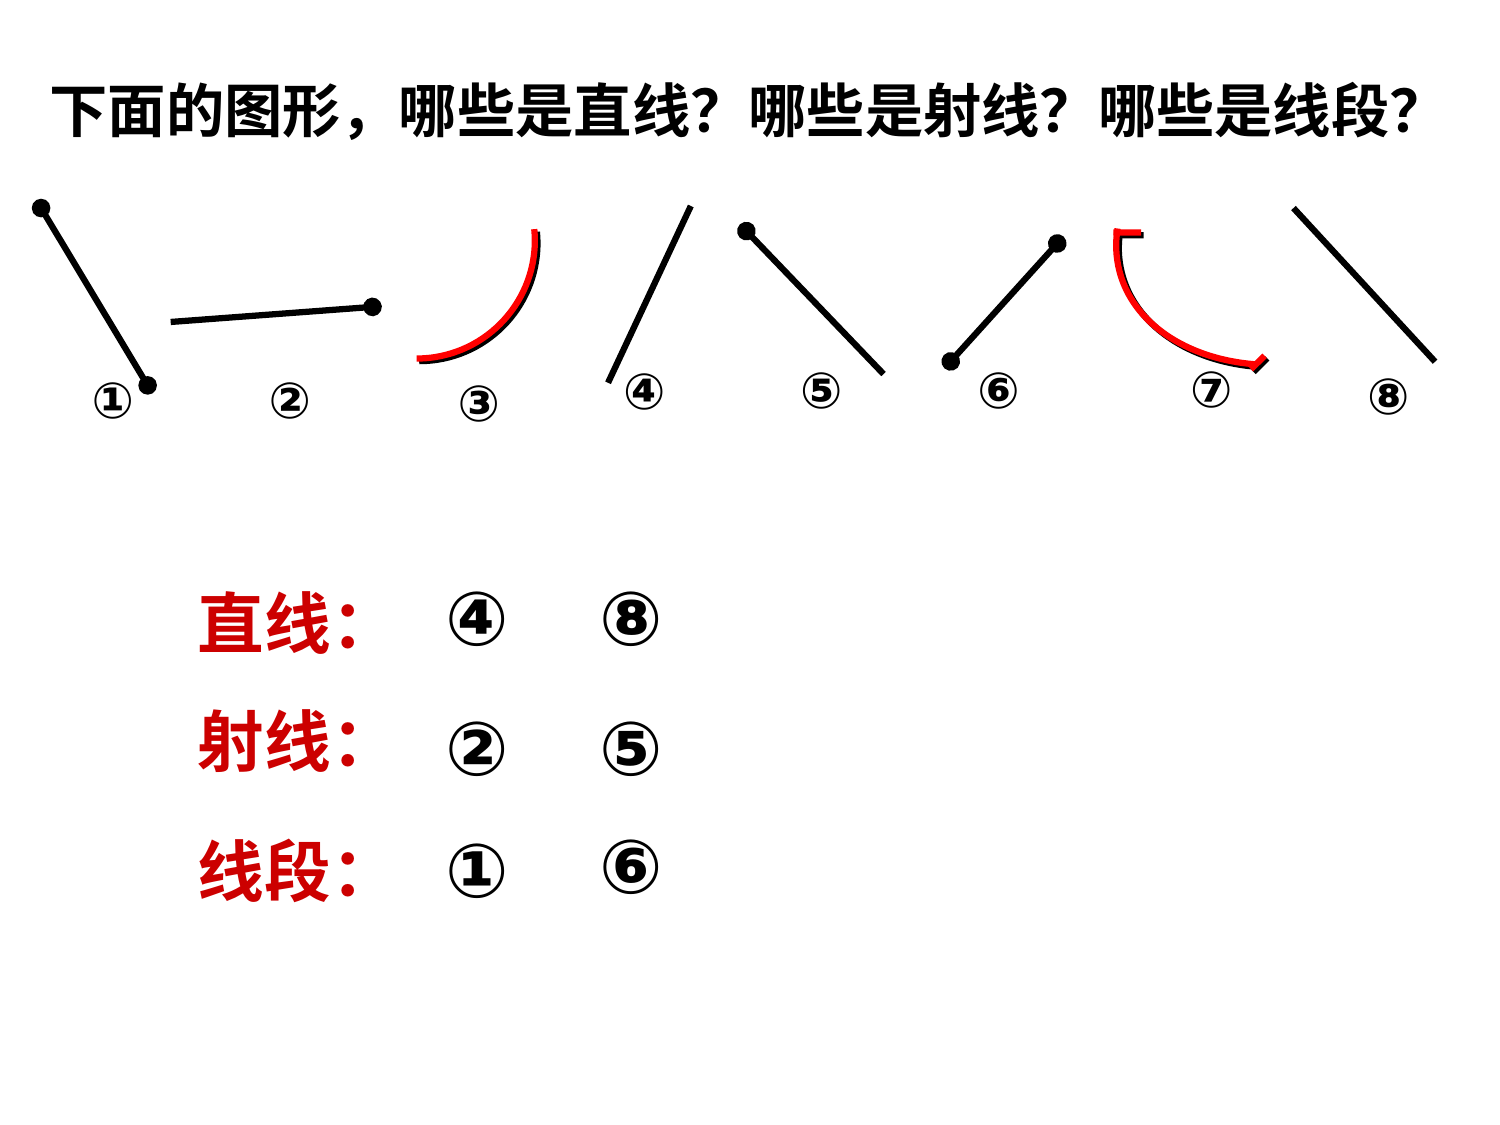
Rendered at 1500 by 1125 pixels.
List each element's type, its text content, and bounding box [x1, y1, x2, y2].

text_box ④ [608, 351, 680, 427]
text_box ⑧ [584, 563, 691, 669]
text_box [944, 237, 1064, 368]
text_box [740, 225, 862, 351]
text_box [34, 201, 134, 361]
text_box ⑥ [962, 351, 1022, 426]
text_box ⑤ [584, 693, 692, 799]
text_box ① [430, 815, 561, 920]
text_box [148, 379, 154, 392]
text_box ② [430, 693, 561, 799]
text_box ⑦ [1175, 374, 1247, 425]
text_box [416, 229, 535, 359]
text_box ① [76, 361, 148, 437]
text_box 下面的图形，哪些是直线？哪些是射线？哪些是线段？ [34, 66, 1500, 152]
text_box ⑧ [1352, 357, 1412, 433]
text_box [170, 300, 379, 323]
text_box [1113, 205, 1315, 371]
text_box 线段： [183, 822, 408, 918]
text_box ③ [442, 363, 526, 439]
text_box [419, 231, 538, 362]
text_box 直线： [183, 574, 408, 669]
text_box ⑥ [584, 811, 715, 917]
text_box ④ [430, 563, 550, 669]
text_box ⑤ [785, 351, 869, 427]
text_box 射线： [183, 692, 408, 788]
text_box ② [253, 361, 337, 437]
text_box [1116, 207, 1317, 374]
